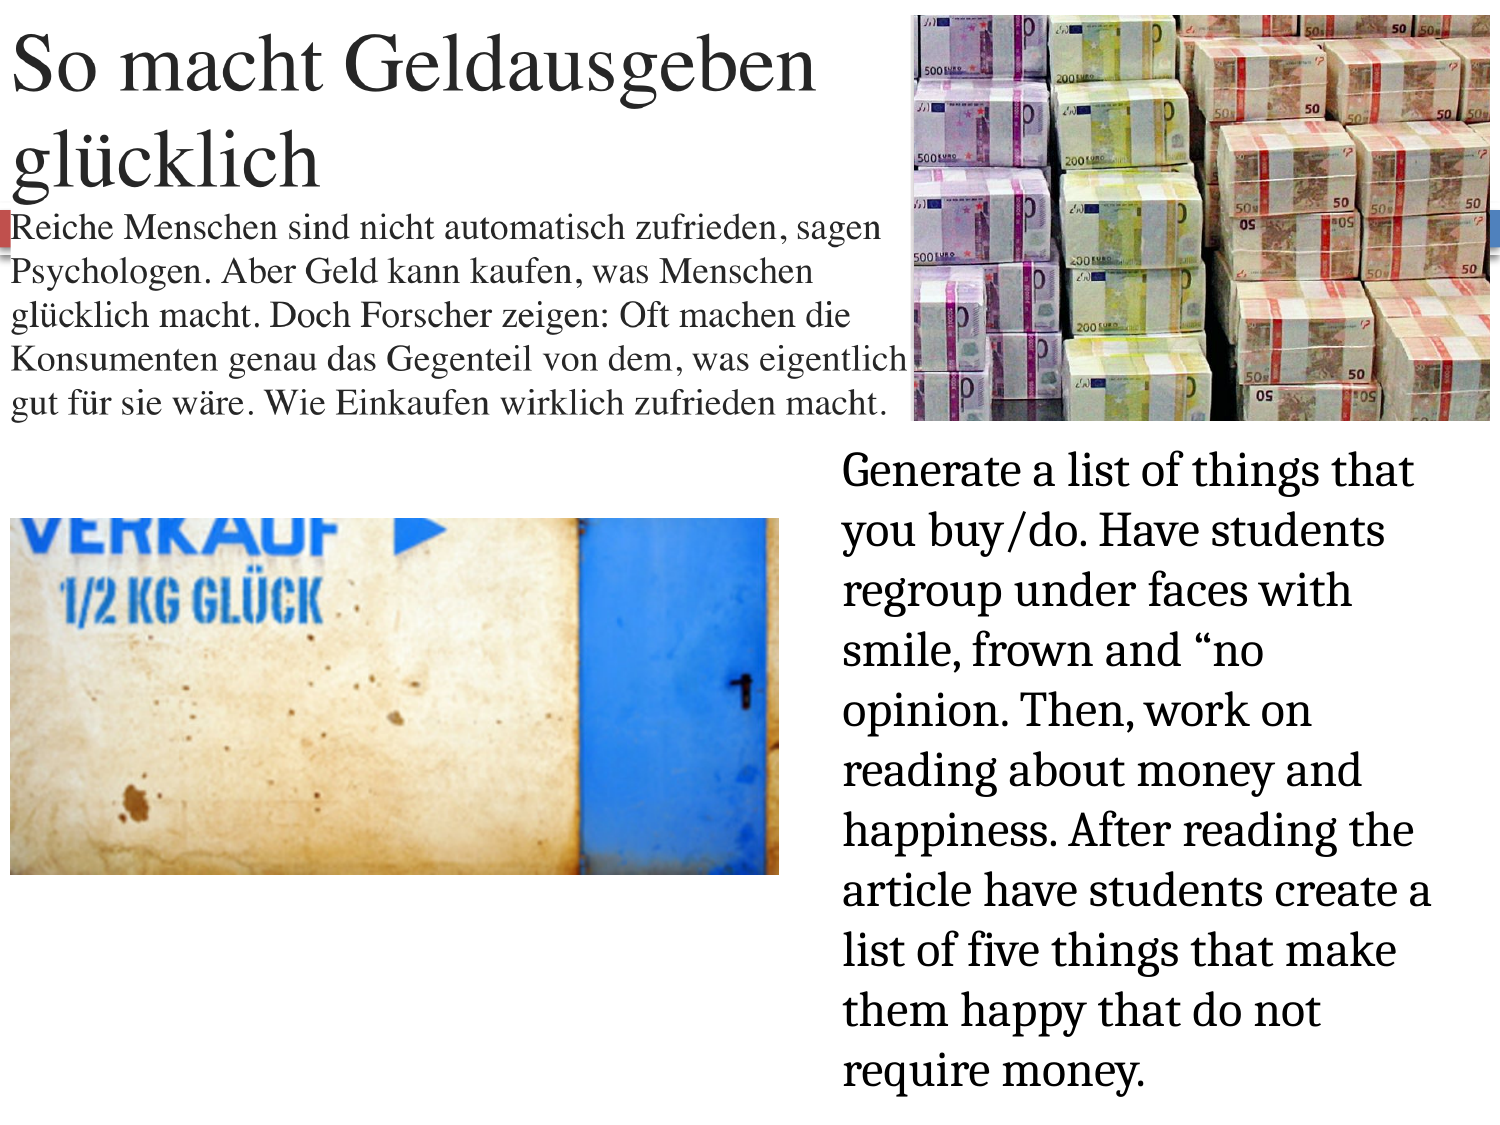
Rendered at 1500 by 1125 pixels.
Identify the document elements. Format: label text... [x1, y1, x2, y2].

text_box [10, 15, 911, 454]
picture [10, 518, 780, 875]
text_box Generate a list of things that you buy/do. Have students regroup under faces with smile, frown and “no opinion. Then, work on reading about money and happiness. After reading the article have students create a list of five things that make them happy that do not require money. [827, 431, 1450, 1104]
picture [911, 15, 1490, 422]
